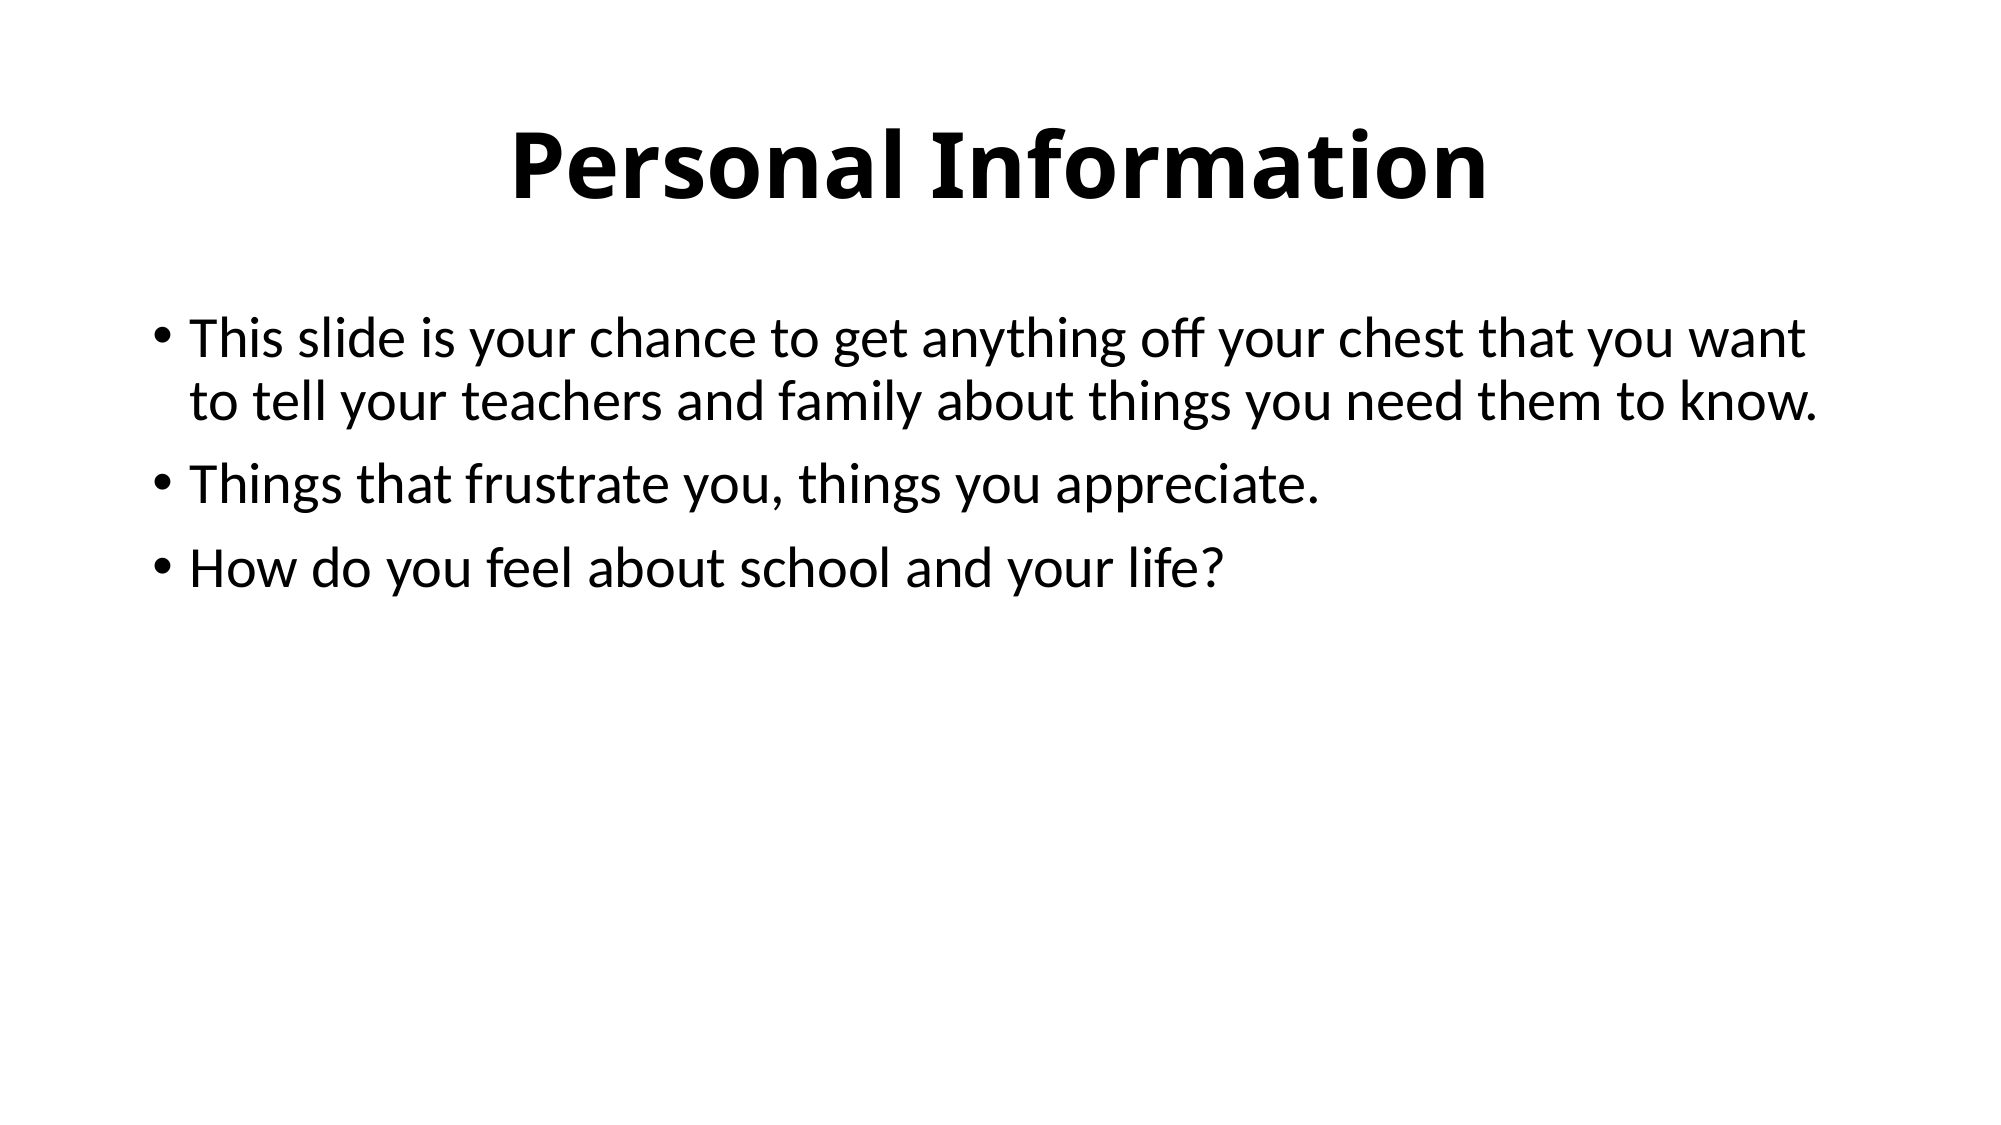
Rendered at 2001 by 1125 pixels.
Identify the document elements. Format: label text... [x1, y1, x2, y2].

title Personal Information [137, 59, 1863, 278]
list This slide is your chance to get anything off your chest that you want to tell your teachers and family about things you need them to know. Things that frustrate you, things you appreciate. How do you feel about school and your life? [137, 299, 1863, 1014]
